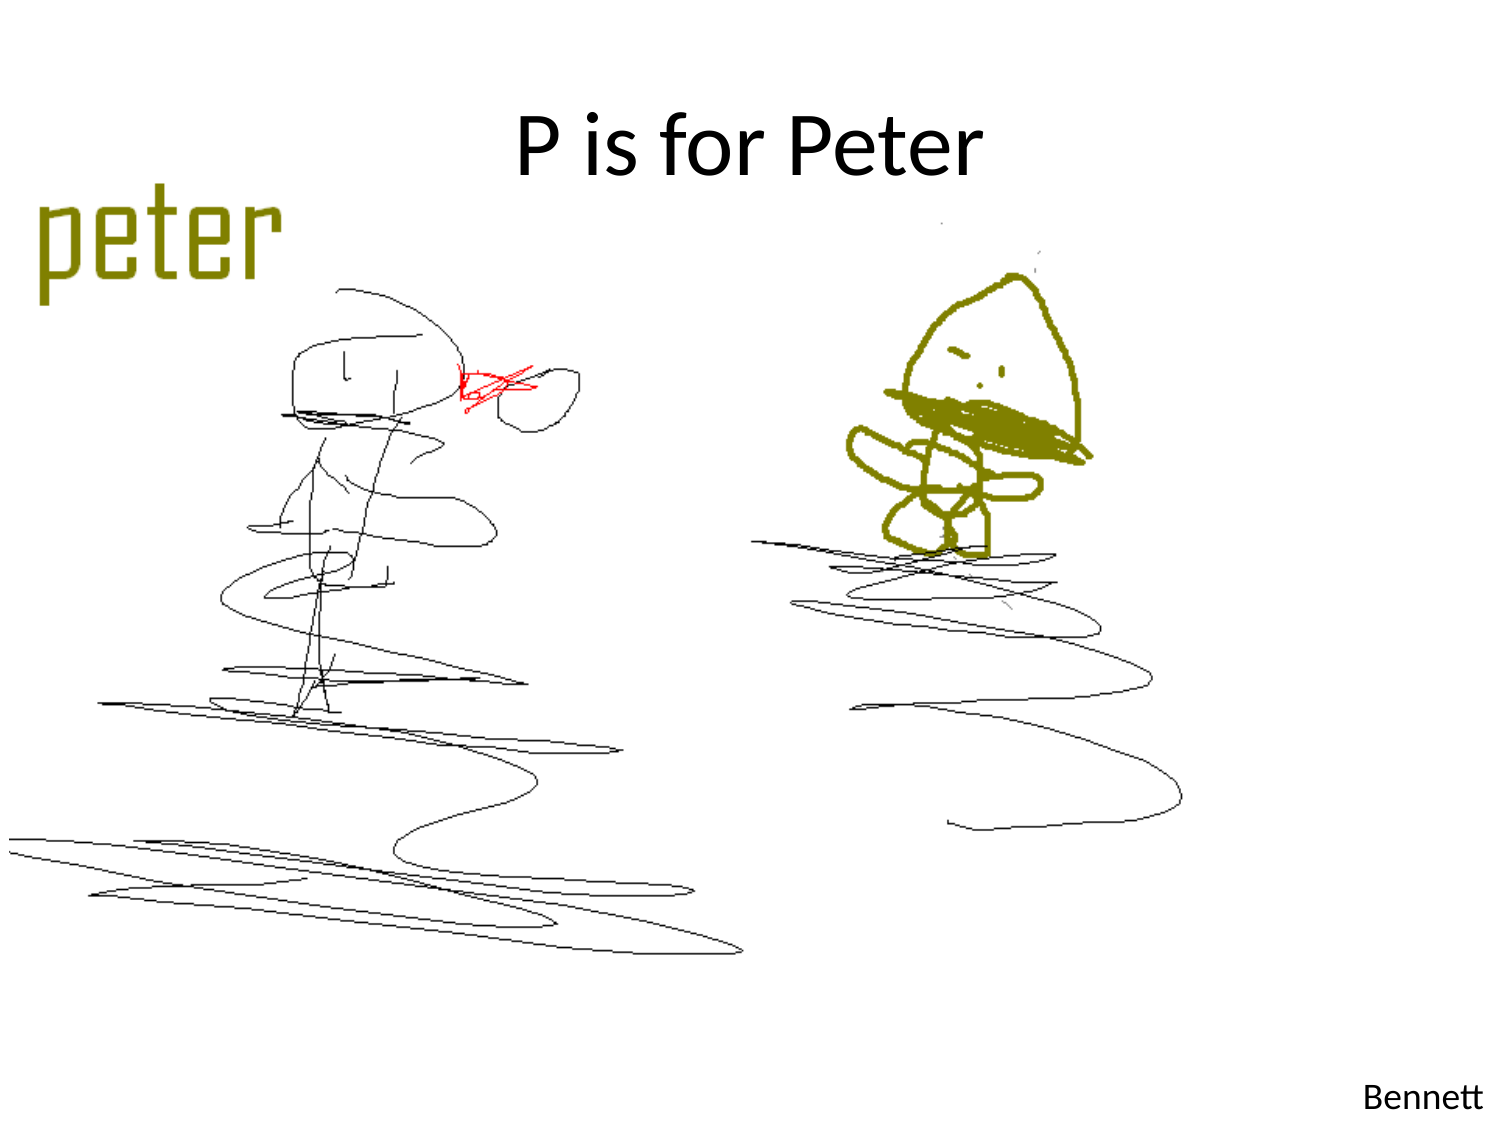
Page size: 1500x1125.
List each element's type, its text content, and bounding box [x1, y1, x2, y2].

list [9, 49, 1500, 1006]
text_box Bennett [1348, 1064, 1499, 1125]
